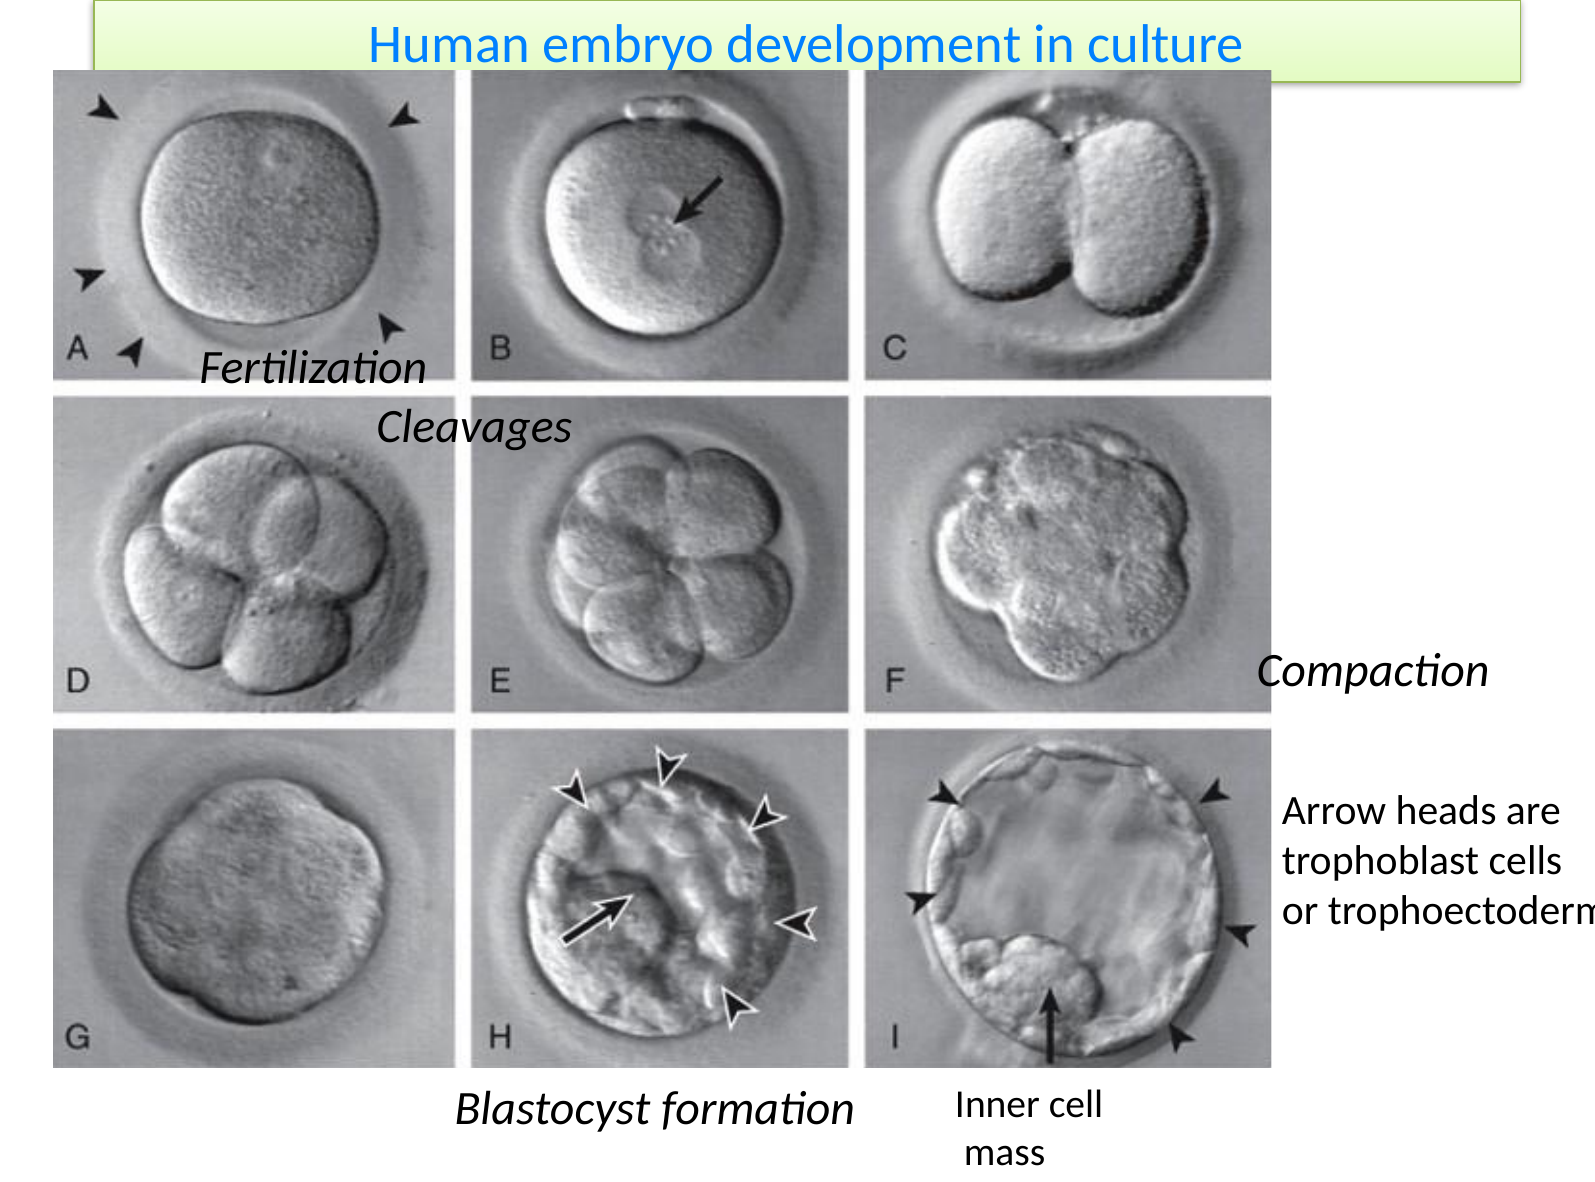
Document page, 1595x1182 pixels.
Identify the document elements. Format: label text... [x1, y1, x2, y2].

picture [52, 70, 1272, 1069]
text_box Inner cell mass [940, 1148, 1119, 1181]
title Human embryo development in culture [93, 0, 1521, 83]
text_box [199, 330, 1595, 1140]
